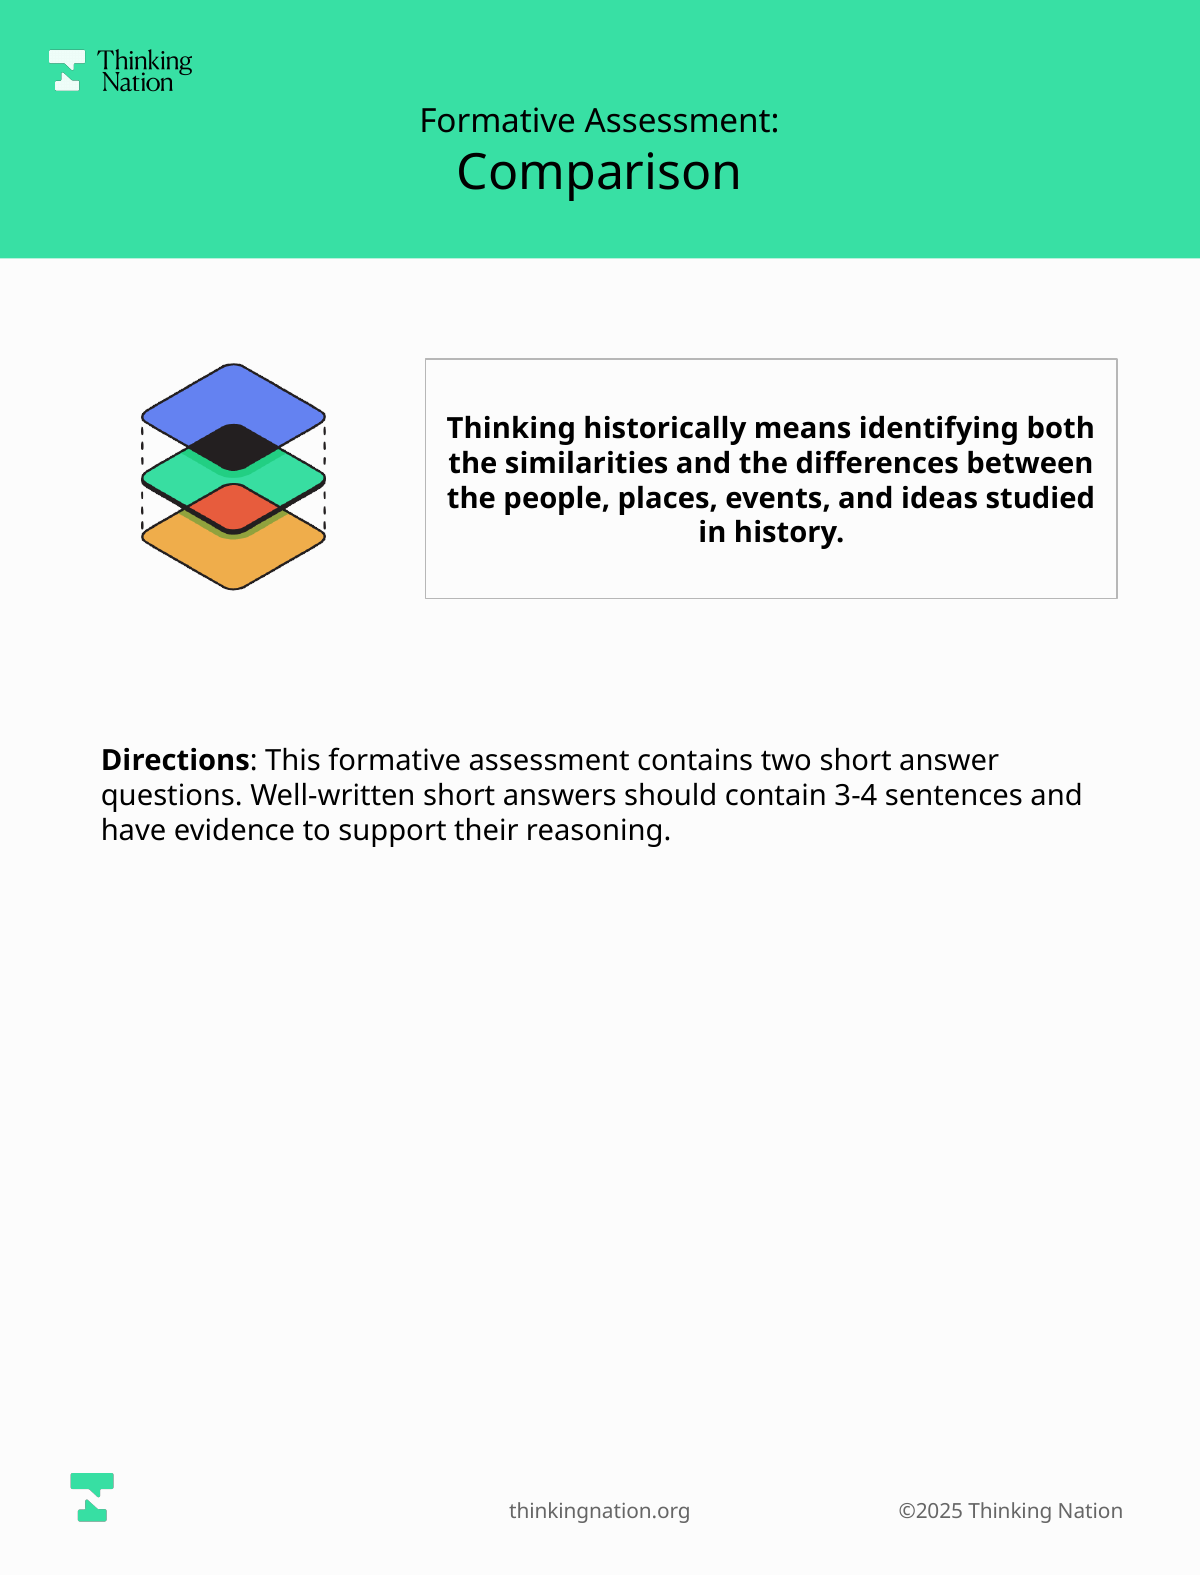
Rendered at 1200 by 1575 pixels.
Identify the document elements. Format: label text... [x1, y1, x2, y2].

text_box Formative Assessment: Comparison [0, 0, 1200, 259]
picture [82, 325, 385, 628]
text_box Directions: This formative assessment contains two short answer questions. Well-written short answers should contain 3-4 sentences and have evidence to support their reasoning. [82, 724, 1118, 864]
text_box ©2025 Thinking Nation [854, 1483, 1139, 1532]
text_box thinkingnation.org [457, 1483, 742, 1532]
picture [58, 1463, 126, 1531]
text_box Thinking historically means identifying both the similarities and the differences between the people, places, events, and ideas studied in history. [425, 359, 1118, 599]
picture [33, 35, 197, 104]
